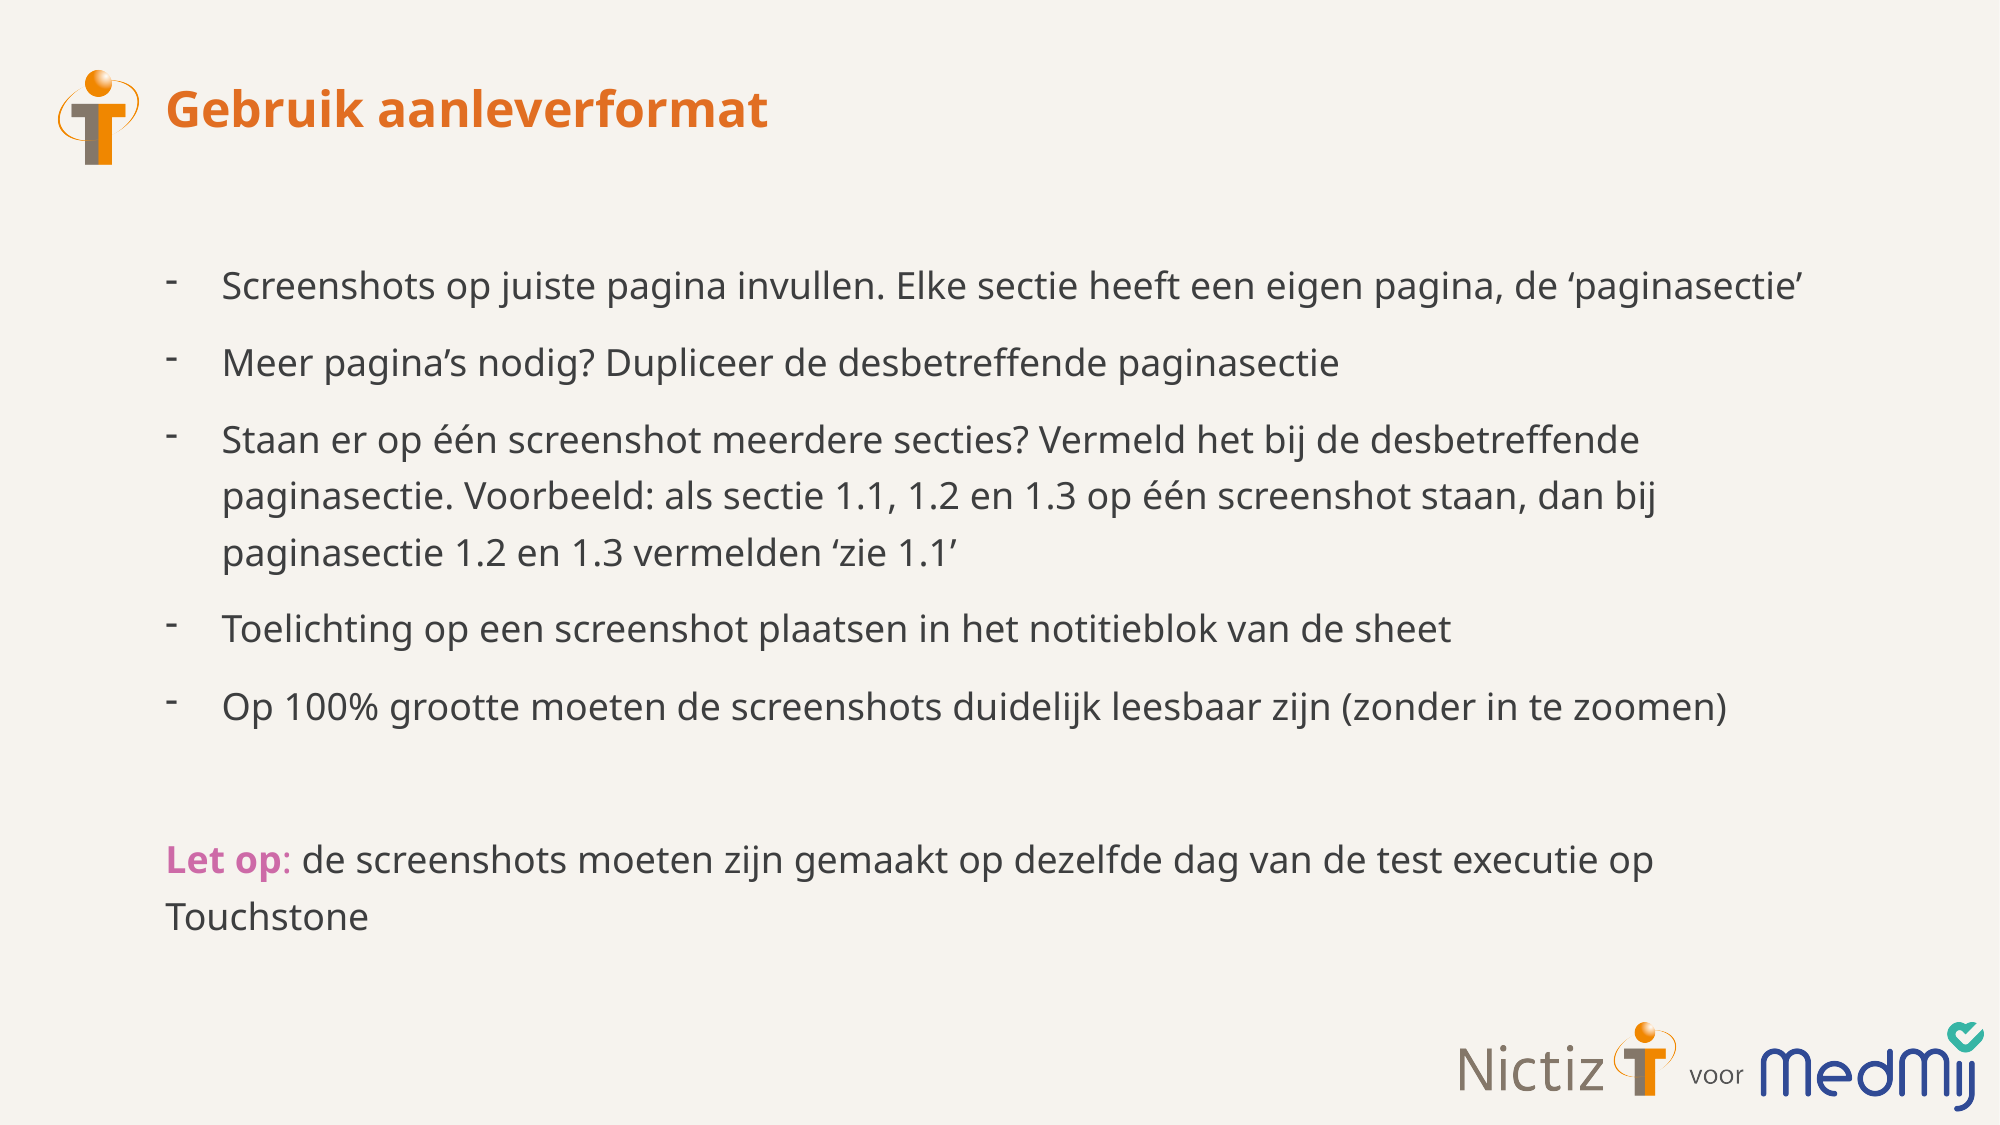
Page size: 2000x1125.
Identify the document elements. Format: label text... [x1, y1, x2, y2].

picture [50, 66, 151, 187]
title Gebruik aanleverformat [150, 76, 1850, 165]
picture [1457, 1019, 1988, 1113]
list Screenshots op juiste pagina invullen. Elke sectie heeft een eigen pagina, de ‘paginasectie’ Meer pagina’s nodig? Dupliceer de desbetreffende paginasectie Staan er op één screenshot meerdere secties? Vermeld het bij de desbetreffende paginasectie. Voorbeeld: als sectie 1.1, 1.2 en 1.3 op één screenshot staan, dan bij paginasectie 1.2 en 1.3 vermelden ‘zie 1.1’ Toelichting op een screenshot plaatsen in het notitieblok van de sheet Op 100% grootte moeten de screenshots duidelijk leesbaar zijn (zonder in te zoomen) Let op: de screenshots moeten zijn gemaakt op dezelfde dag van de test executie op Touchstone [150, 243, 1850, 1060]
